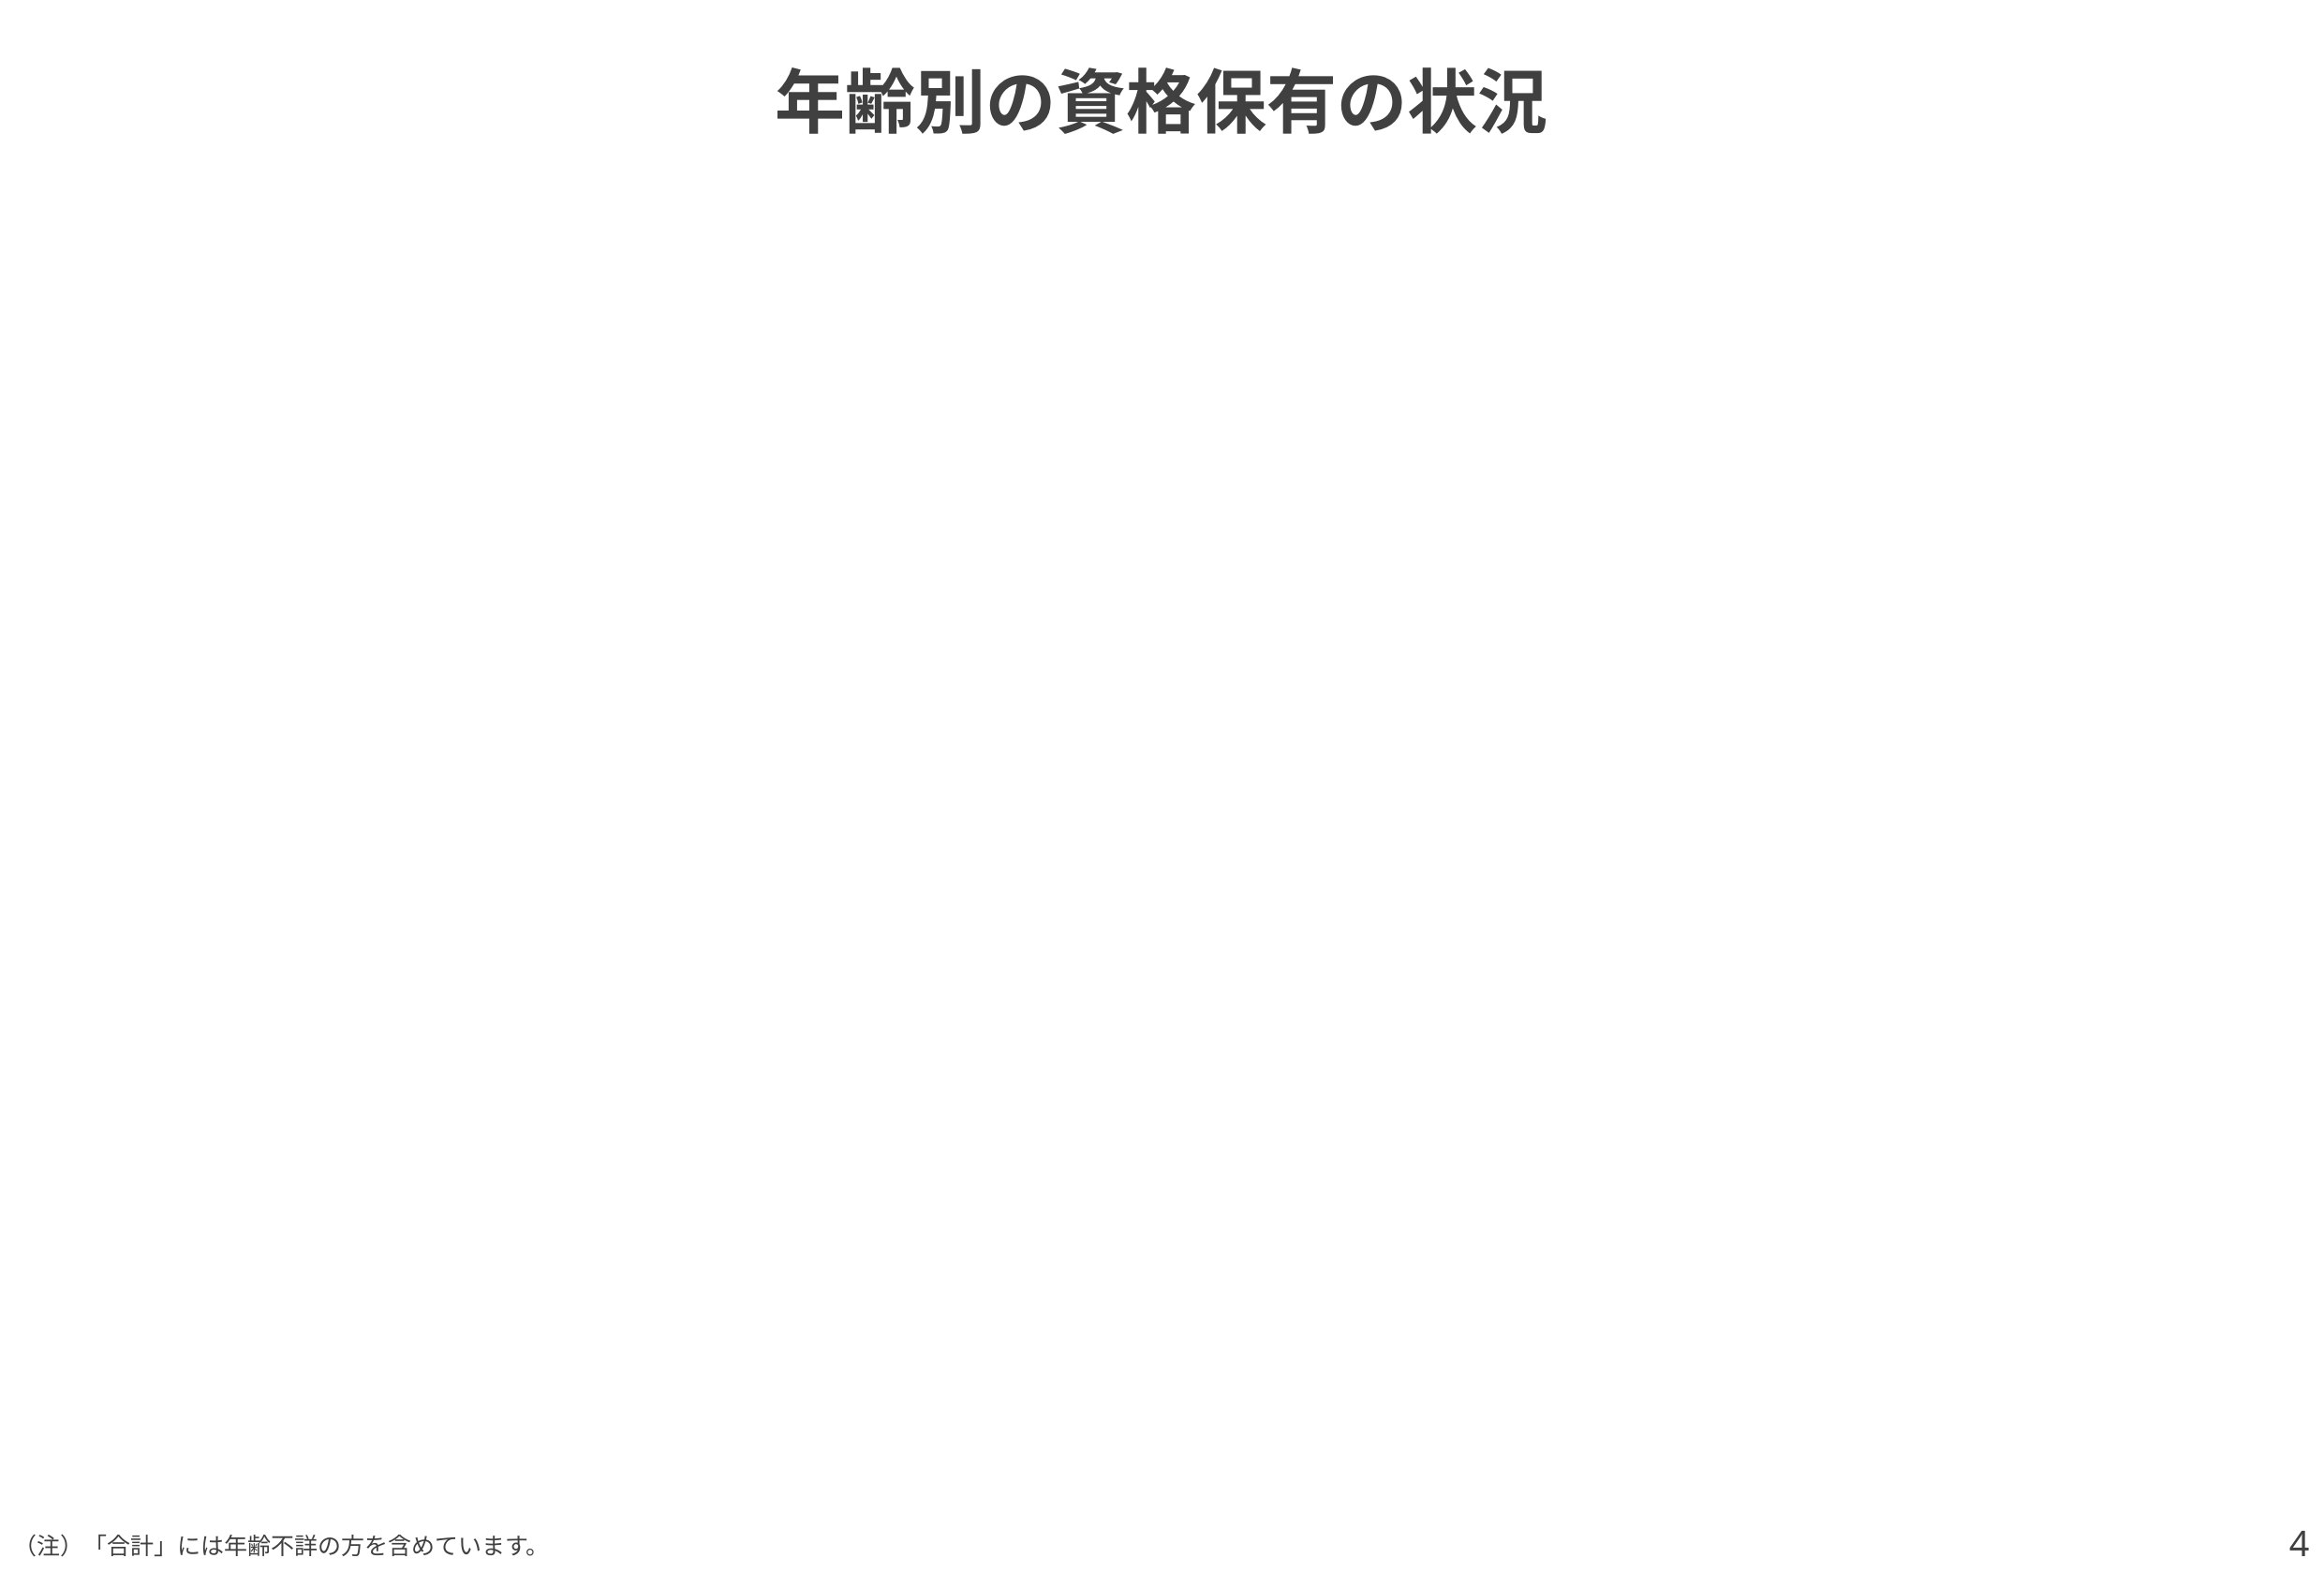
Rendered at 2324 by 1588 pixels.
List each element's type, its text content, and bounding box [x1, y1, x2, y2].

title 年齢別の資格保有の状況 [100, 31, 2224, 179]
text_box （注）「合計」には年齢不詳の方を含めています。 [0, 1523, 2154, 1566]
slide_number 4 [1800, 1503, 2324, 1588]
